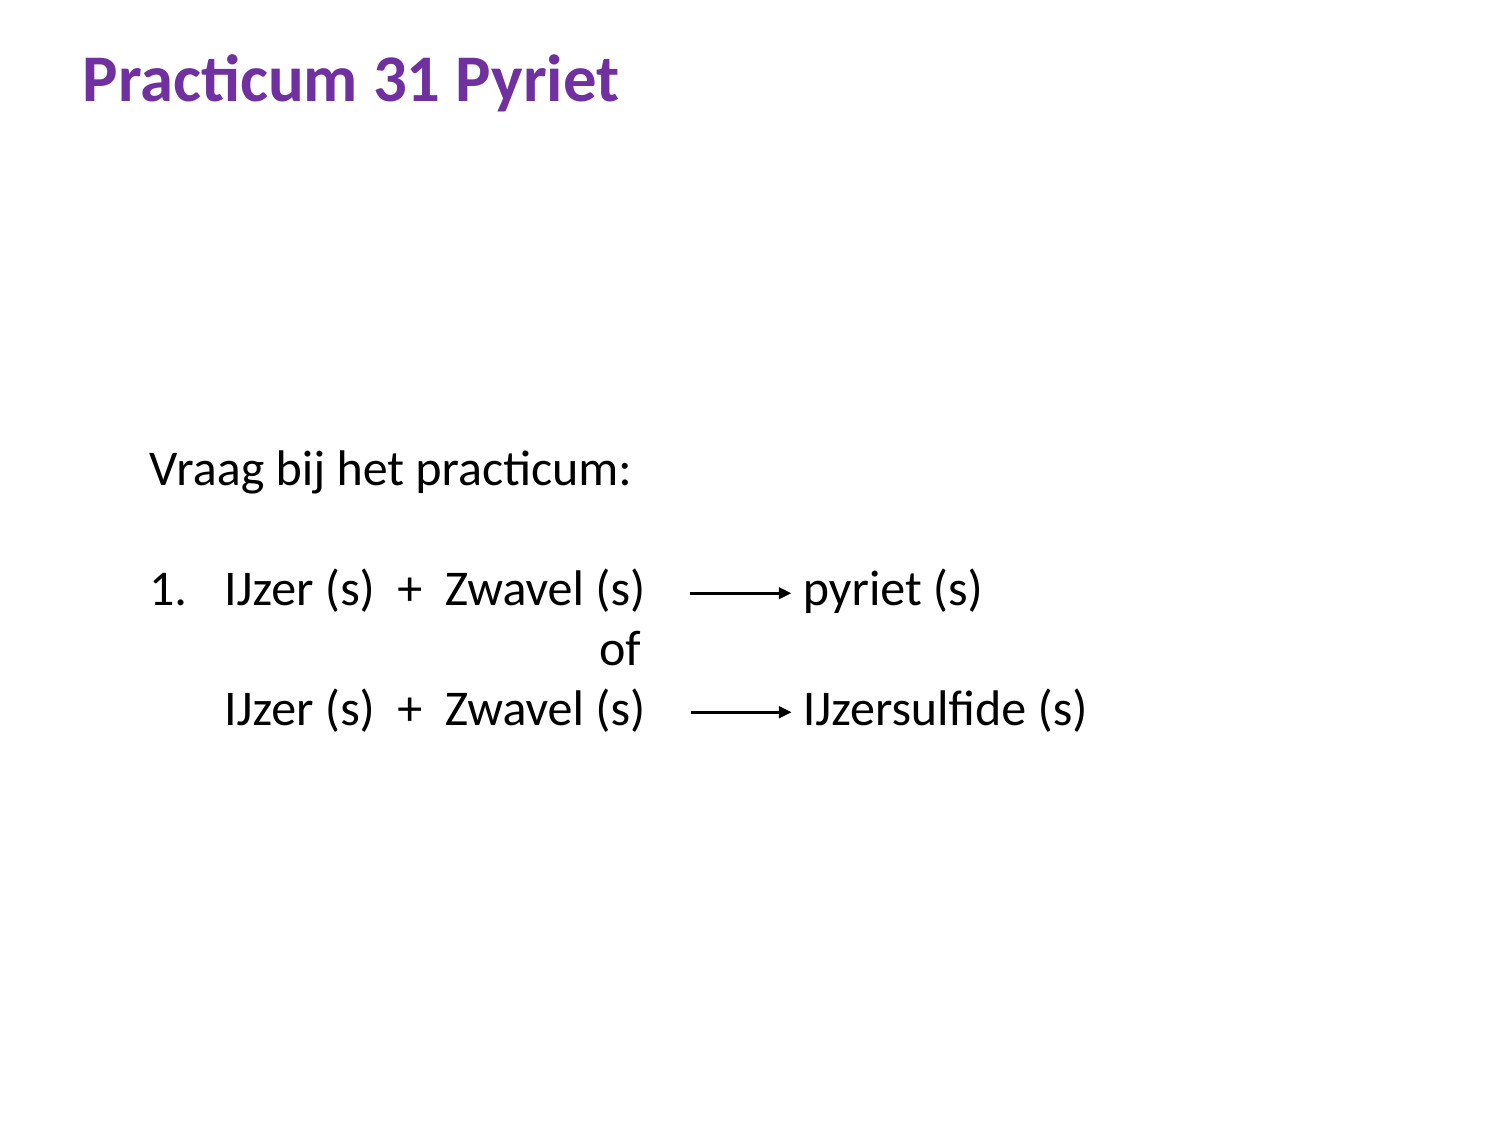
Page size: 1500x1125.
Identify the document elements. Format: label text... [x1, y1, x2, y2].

text_box Vraag bij het practicum: IJzer (s) + Zwavel (s) pyriet (s) of IJzer (s) + Zwavel (s) IJzersulfide (s) [134, 427, 1304, 803]
title Practicum 31 Pyriet [67, 26, 1466, 125]
